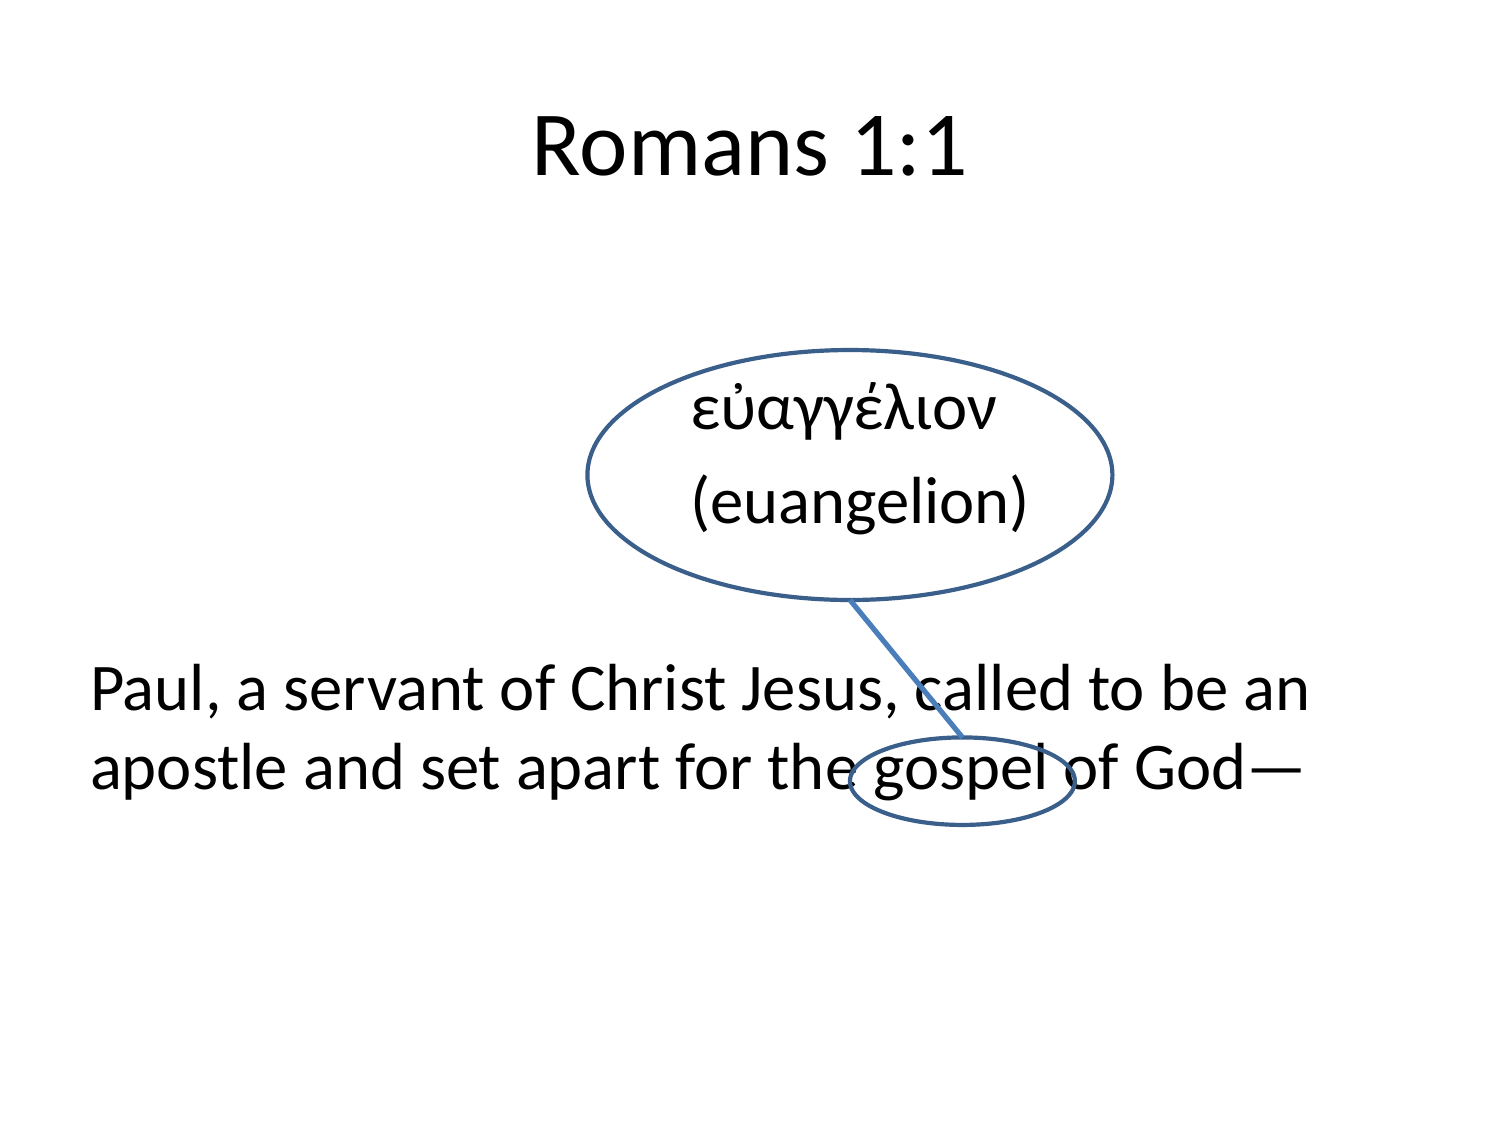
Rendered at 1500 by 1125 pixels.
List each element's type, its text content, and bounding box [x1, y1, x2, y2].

text_box [585, 347, 1115, 603]
title Romans 1:1 [75, 45, 1425, 233]
list εὐαγγέλιον (euangelion) Paul, a servant of Christ Jesus, called to be an apostle and set apart for the gospel of God— [75, 262, 1425, 1005]
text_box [849, 599, 963, 738]
text_box [847, 735, 1078, 828]
